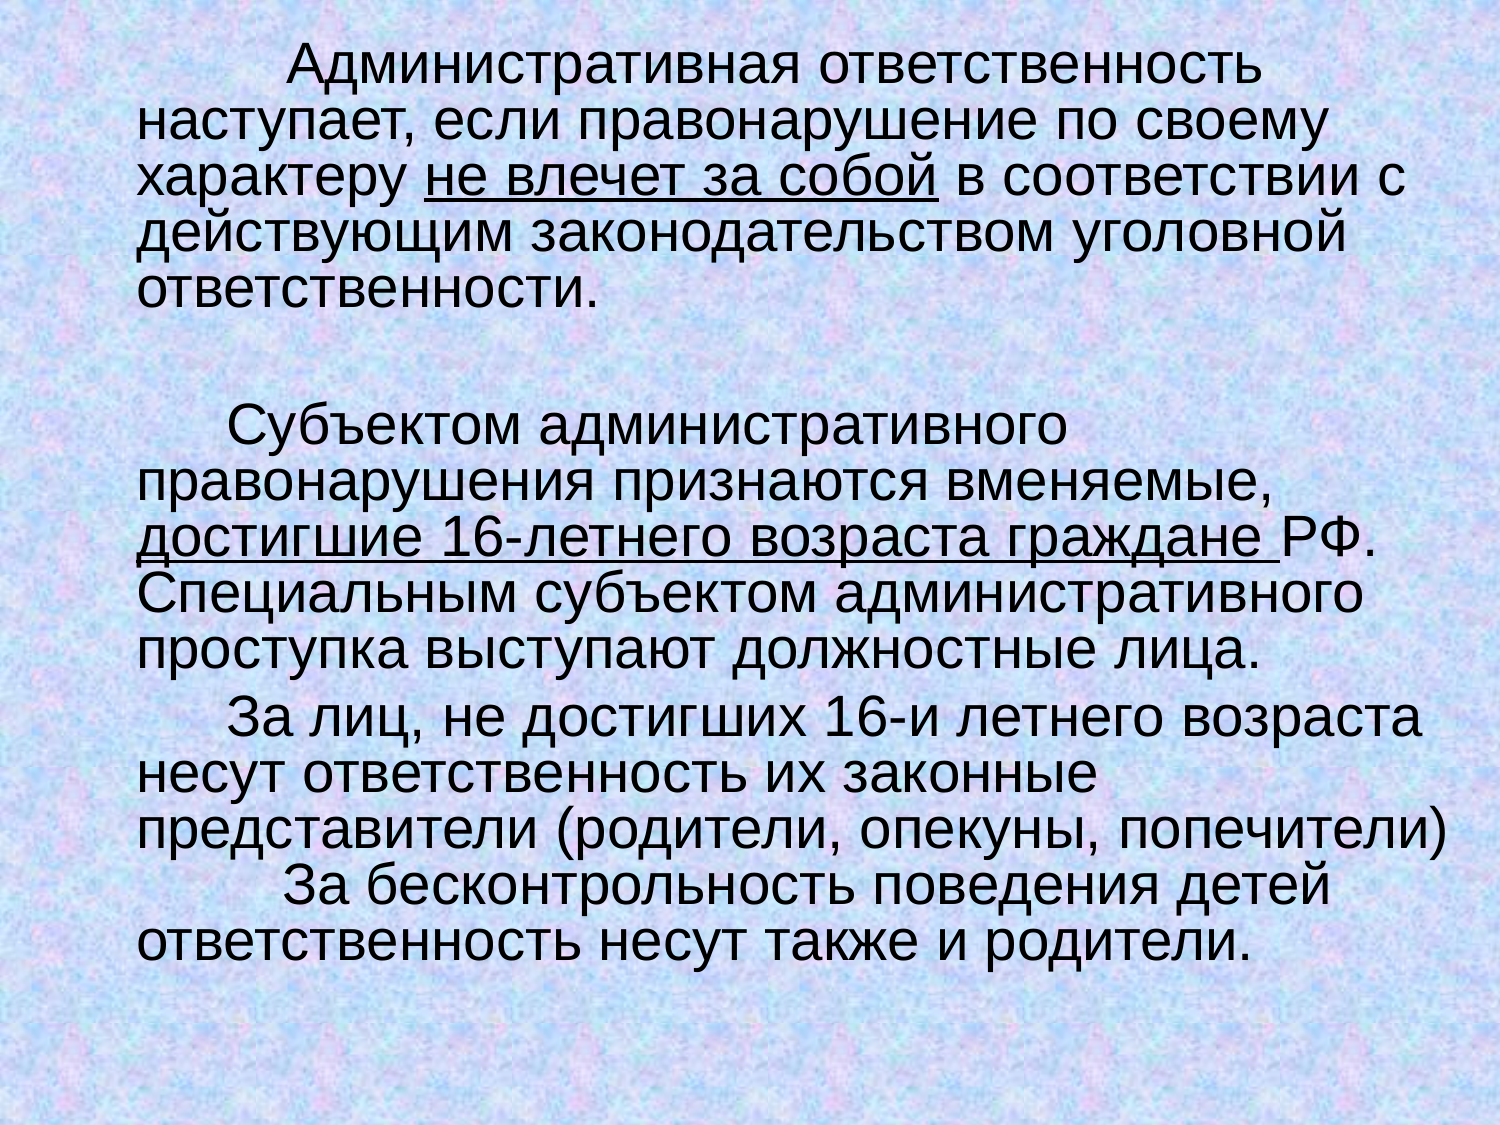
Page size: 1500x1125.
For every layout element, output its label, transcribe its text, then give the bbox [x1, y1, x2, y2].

picture [0, 0, 1500, 1125]
list Административная ответственность наступает, если правонарушение по своему характеру не влечет за собой в соответствии с действующим законодательством уголовной ответственности. Субъектом административного правонарушения признаются вменяемые, достигшие 16-летнего возраста граждане РФ. Специальным субъектом административного проступка выступают должностные лица. За лиц, не достигших 16-и летнего возраста несут ответственность их законные представители (родители, опекуны, попечители) За бесконтрольность поведения детей ответственность несут также и родители. [64, 30, 1471, 1125]
